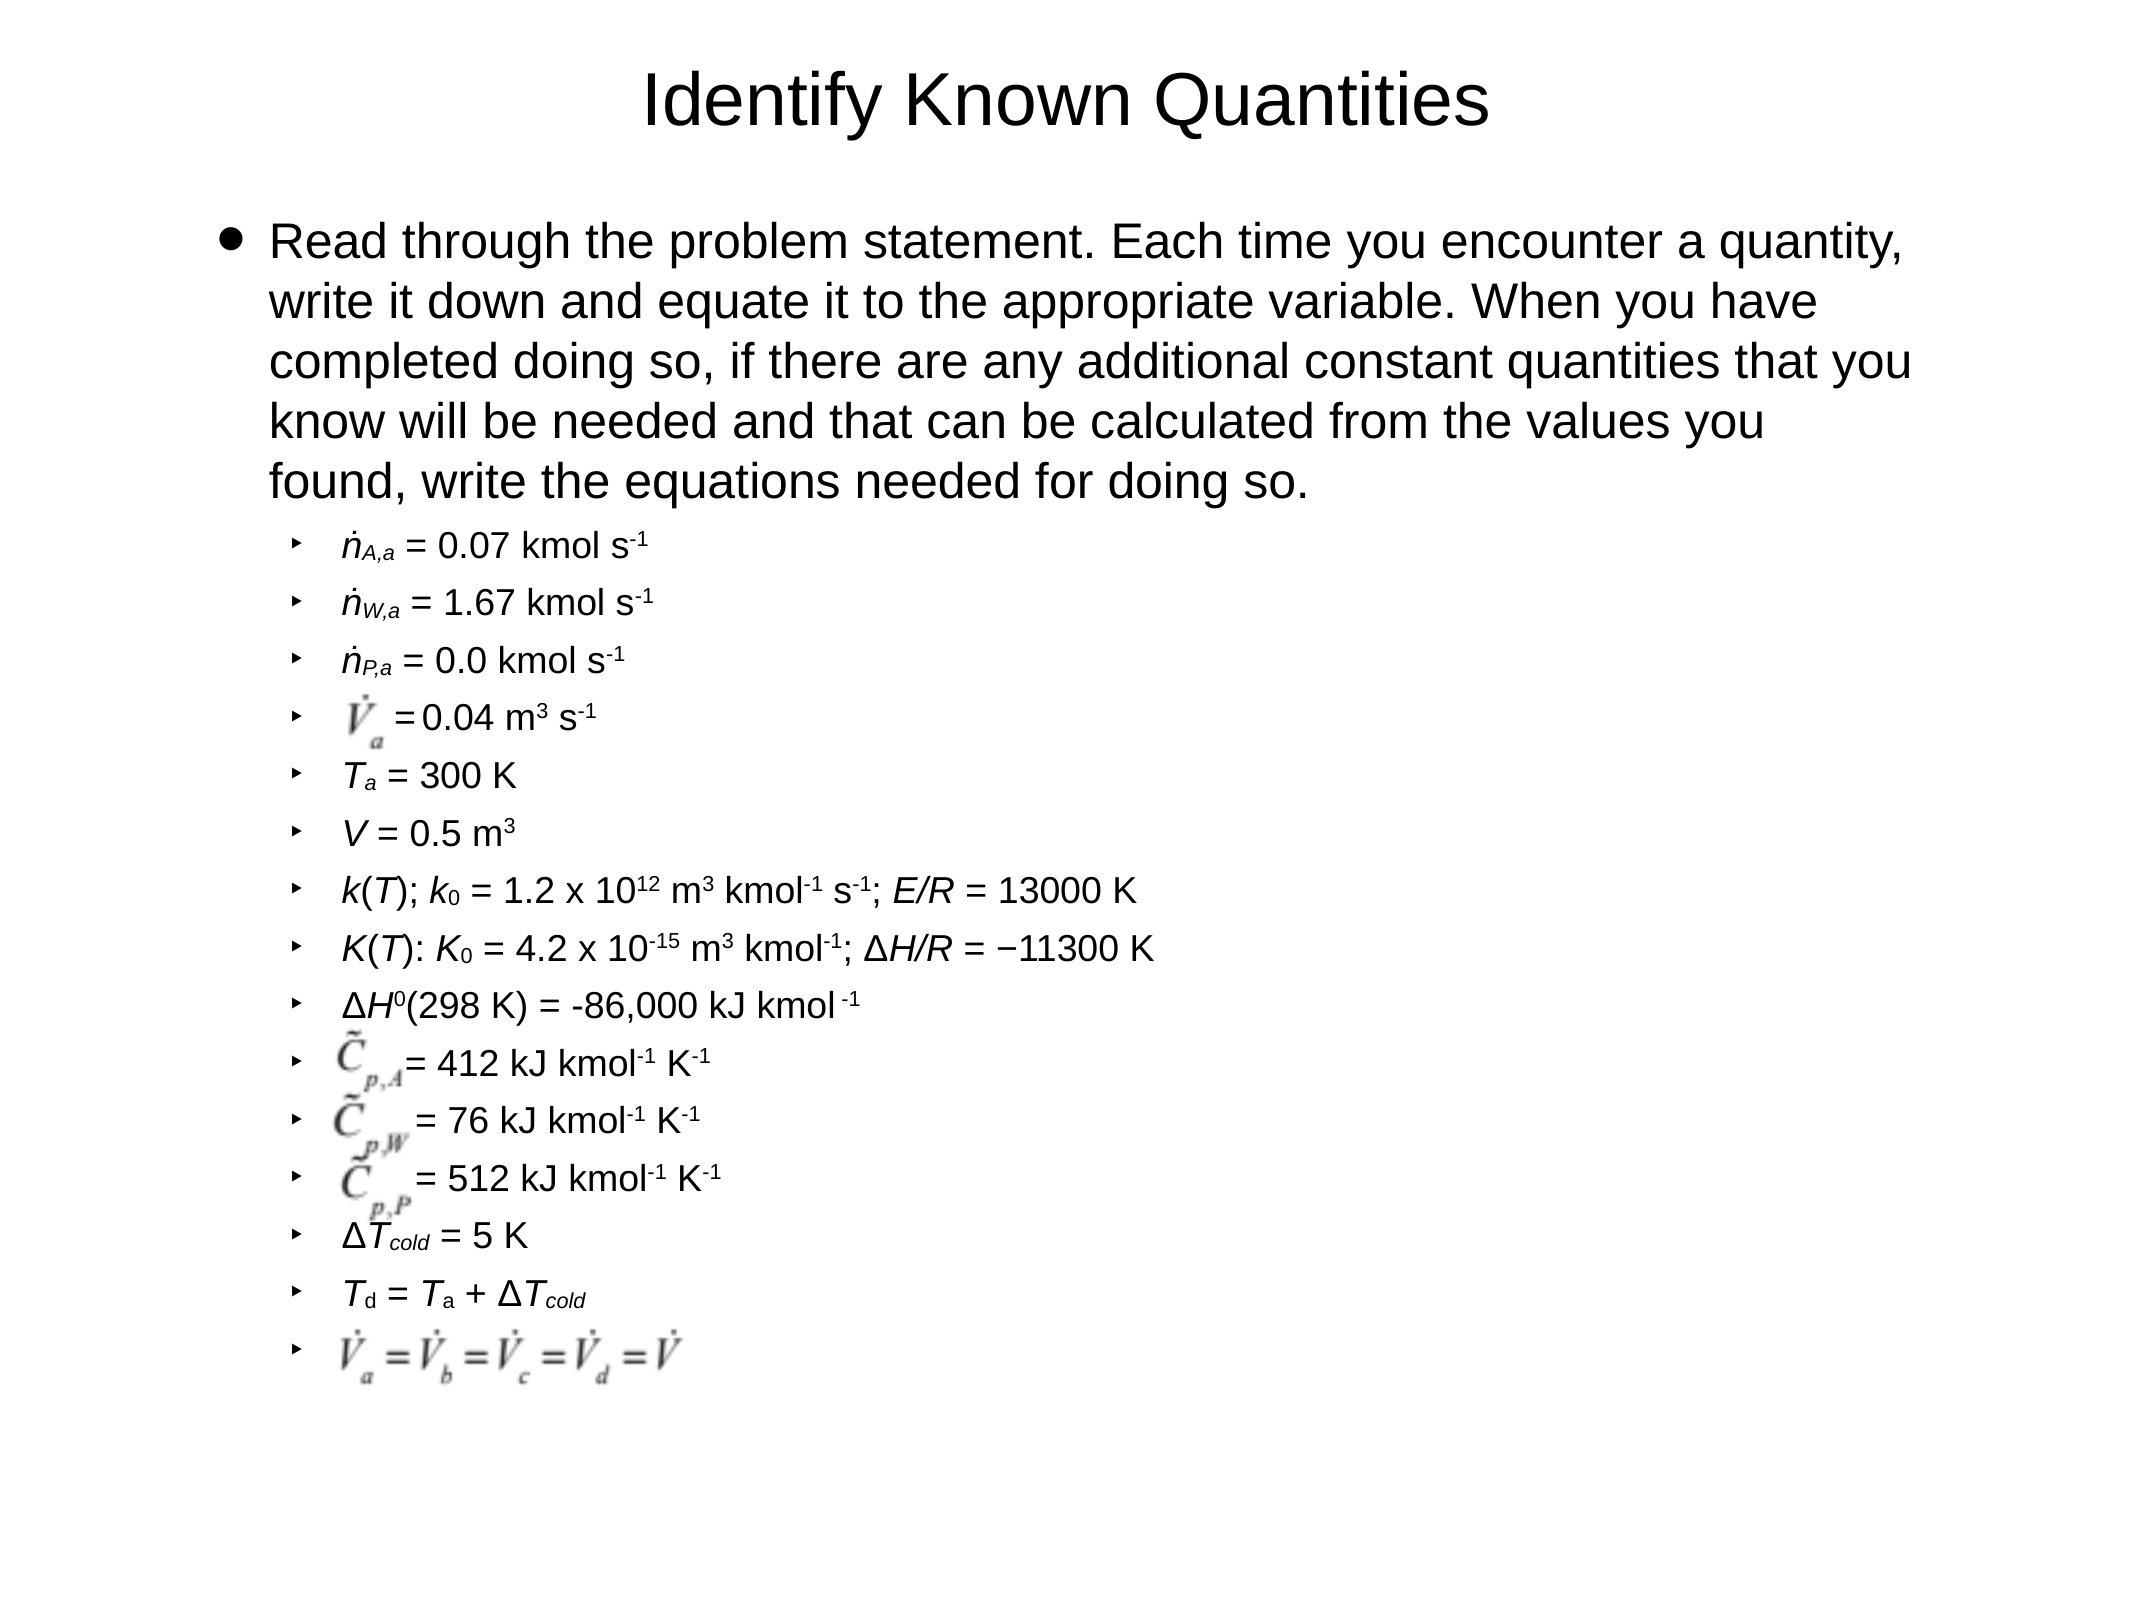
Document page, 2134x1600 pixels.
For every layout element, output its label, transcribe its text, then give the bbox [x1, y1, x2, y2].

title Identify Known Quantities [208, 41, 1925, 200]
picture [341, 687, 390, 753]
list Read through the problem statement. Each time you encounter a quantity, write it down and equate it to the appropriate variable. When you have completed doing so, if there are any additional constant quantities that you know will be needed and that can be calculated from the values you found, write the equations needed for doing so. ṅA,a = 0.07 kmol s-1 ṅW,a = 1.67 kmol s-1 ṅP,a = 0.0 kmol s-1 = 0.04 m3 s-1 Ta = 300 K V = 0.5 m3 k(T); k0 = 1.2 x 1012 m3 kmol-1 s-1; E/R = 13000 K K(T): K0 = 4.2 x 10-15 m3 kmol-1; ΔH/R = −11300 K ΔH0(298 K) = -86,000 kJ kmol -1 = 412 kJ kmol-1 K-1 = 76 kJ kmol-1 K-1 = 512 kJ kmol-1 K-1 ΔTcold = 5 K Td = Ta + ΔTcold [208, 200, 1925, 1438]
picture [326, 1024, 417, 1225]
picture [335, 1322, 688, 1388]
